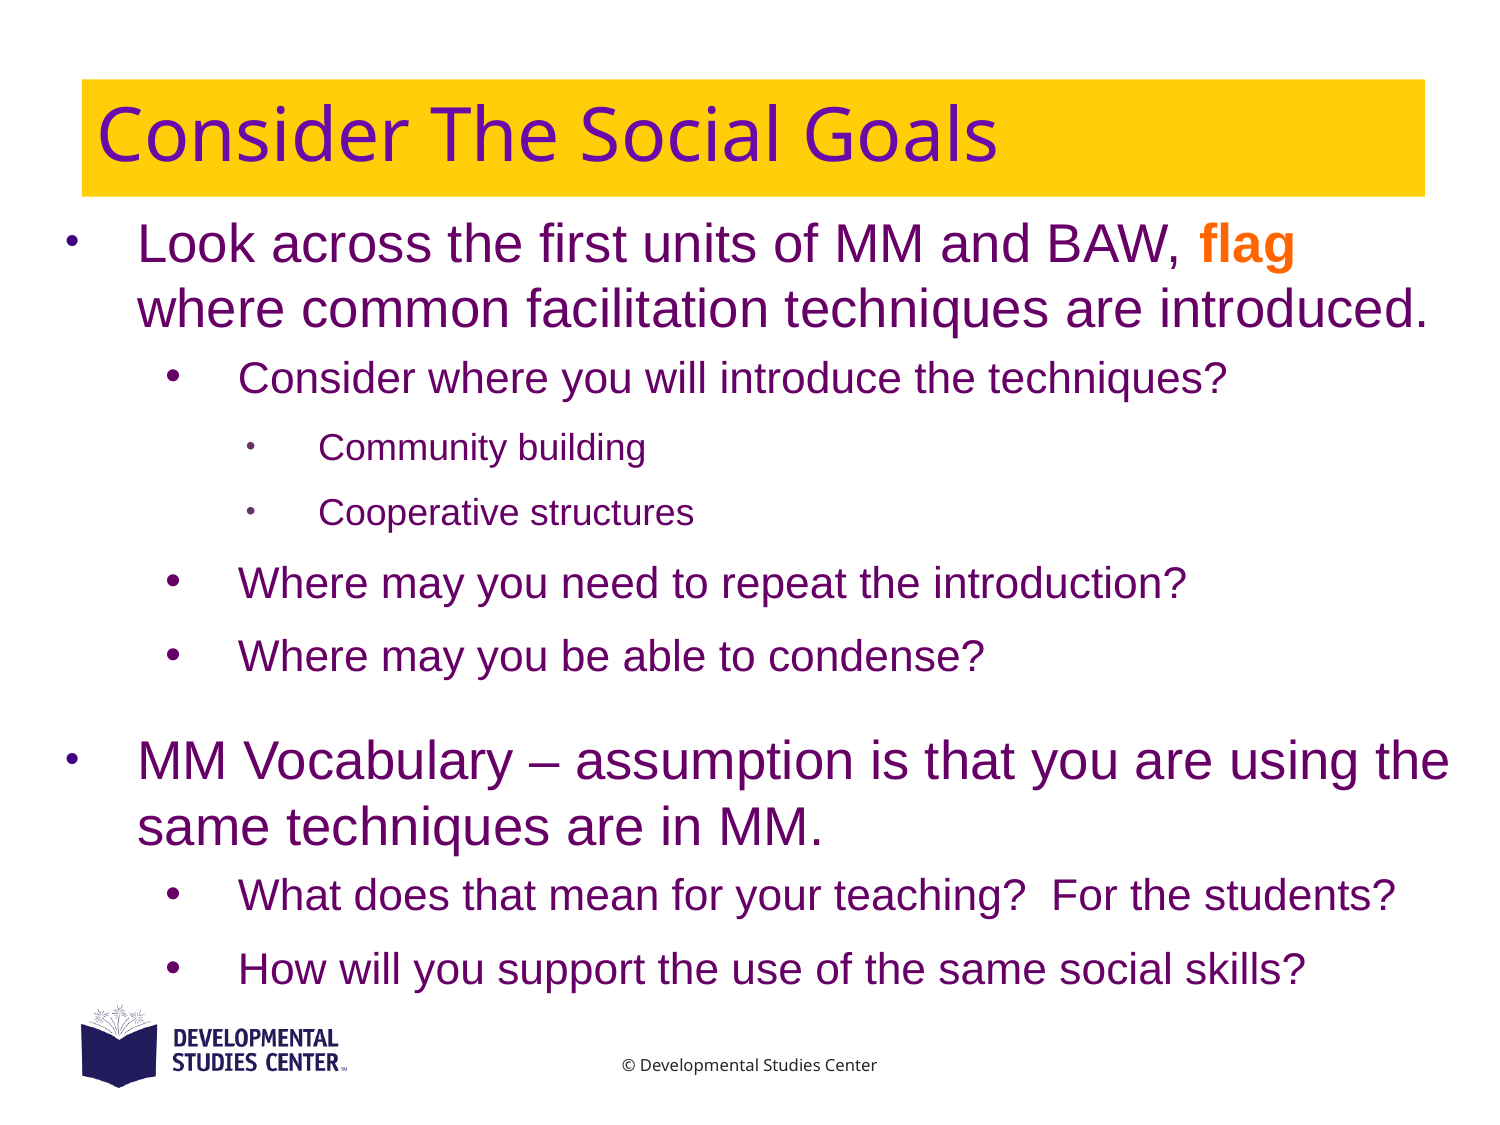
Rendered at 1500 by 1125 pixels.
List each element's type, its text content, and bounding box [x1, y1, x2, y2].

title Consider The Social Goals [81, 79, 1425, 197]
picture [81, 1050, 347, 1088]
list Look across the first units of MM and BAW, flag where common facilitation techniques are introduced. Consider where you will introduce the techniques? Community building Cooperative structures Where may you need to repeat the introduction? Where may you be able to condense? MM Vocabulary – assumption is that you are using the same techniques are in MM. What does that mean for your teaching? For the students? How will you support the use of the same social skills? [50, 200, 1475, 1050]
